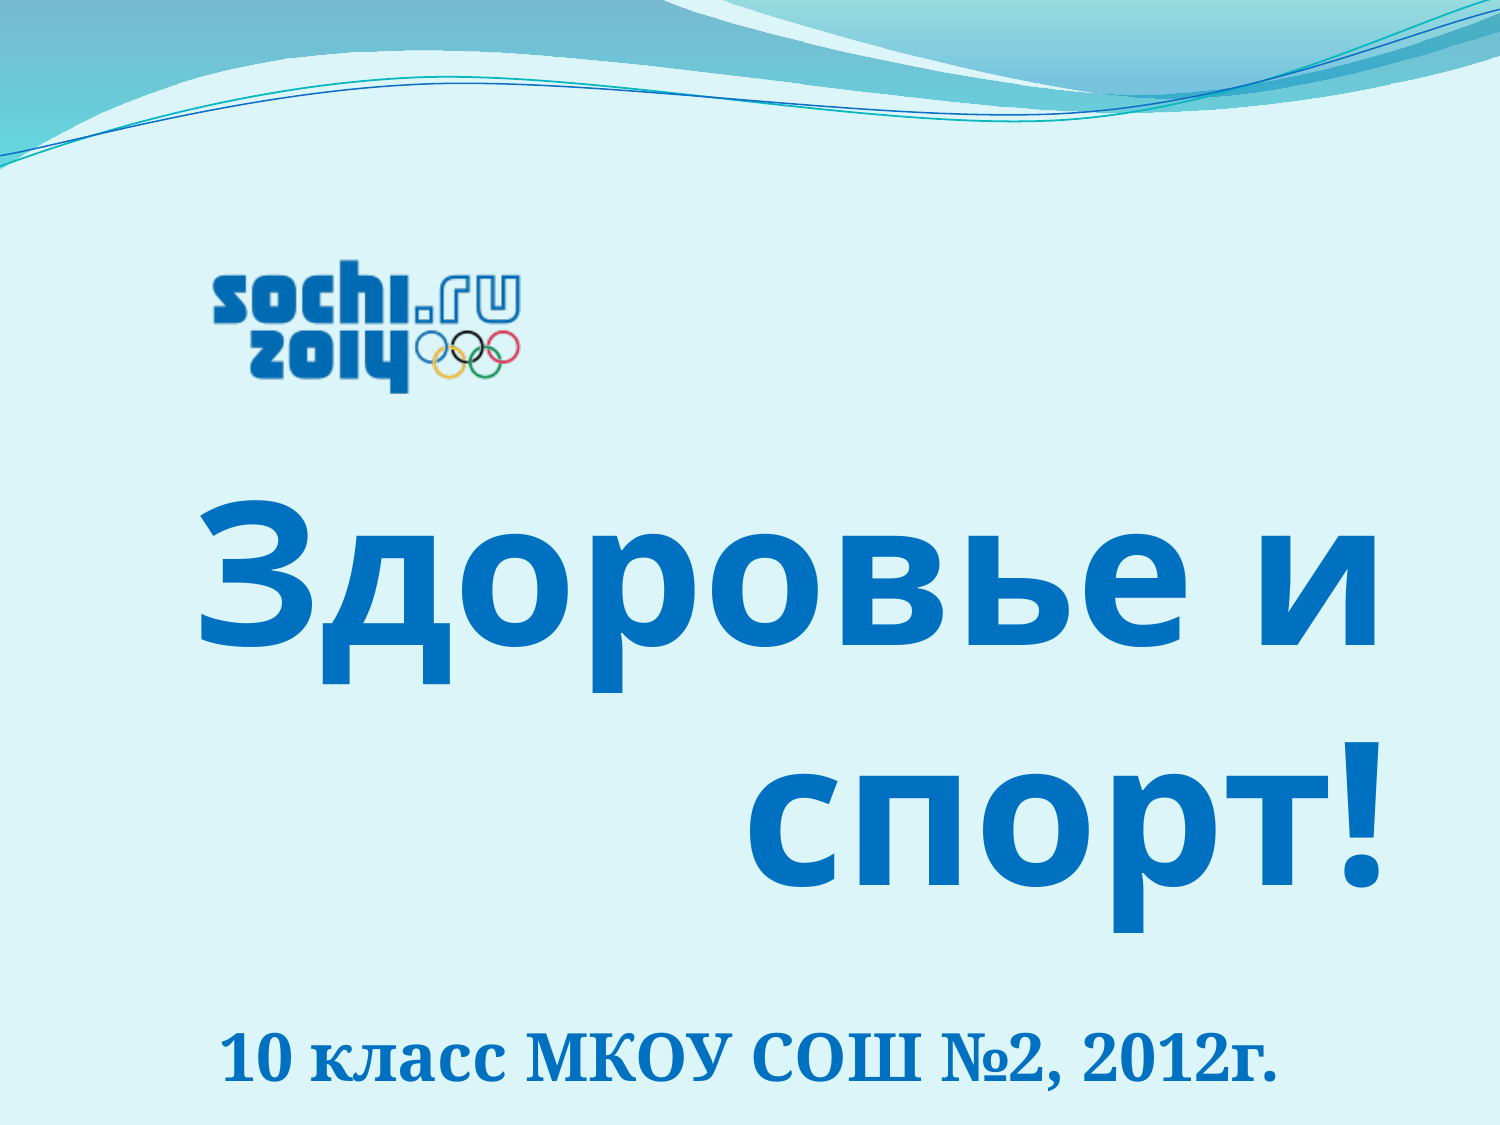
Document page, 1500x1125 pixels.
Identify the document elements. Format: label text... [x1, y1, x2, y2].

title Здоровье и спорт! [105, 117, 1394, 926]
text_box 10 класс МКОУ СОШ №2, 2012г. [204, 1007, 1296, 1103]
picture [210, 257, 524, 398]
